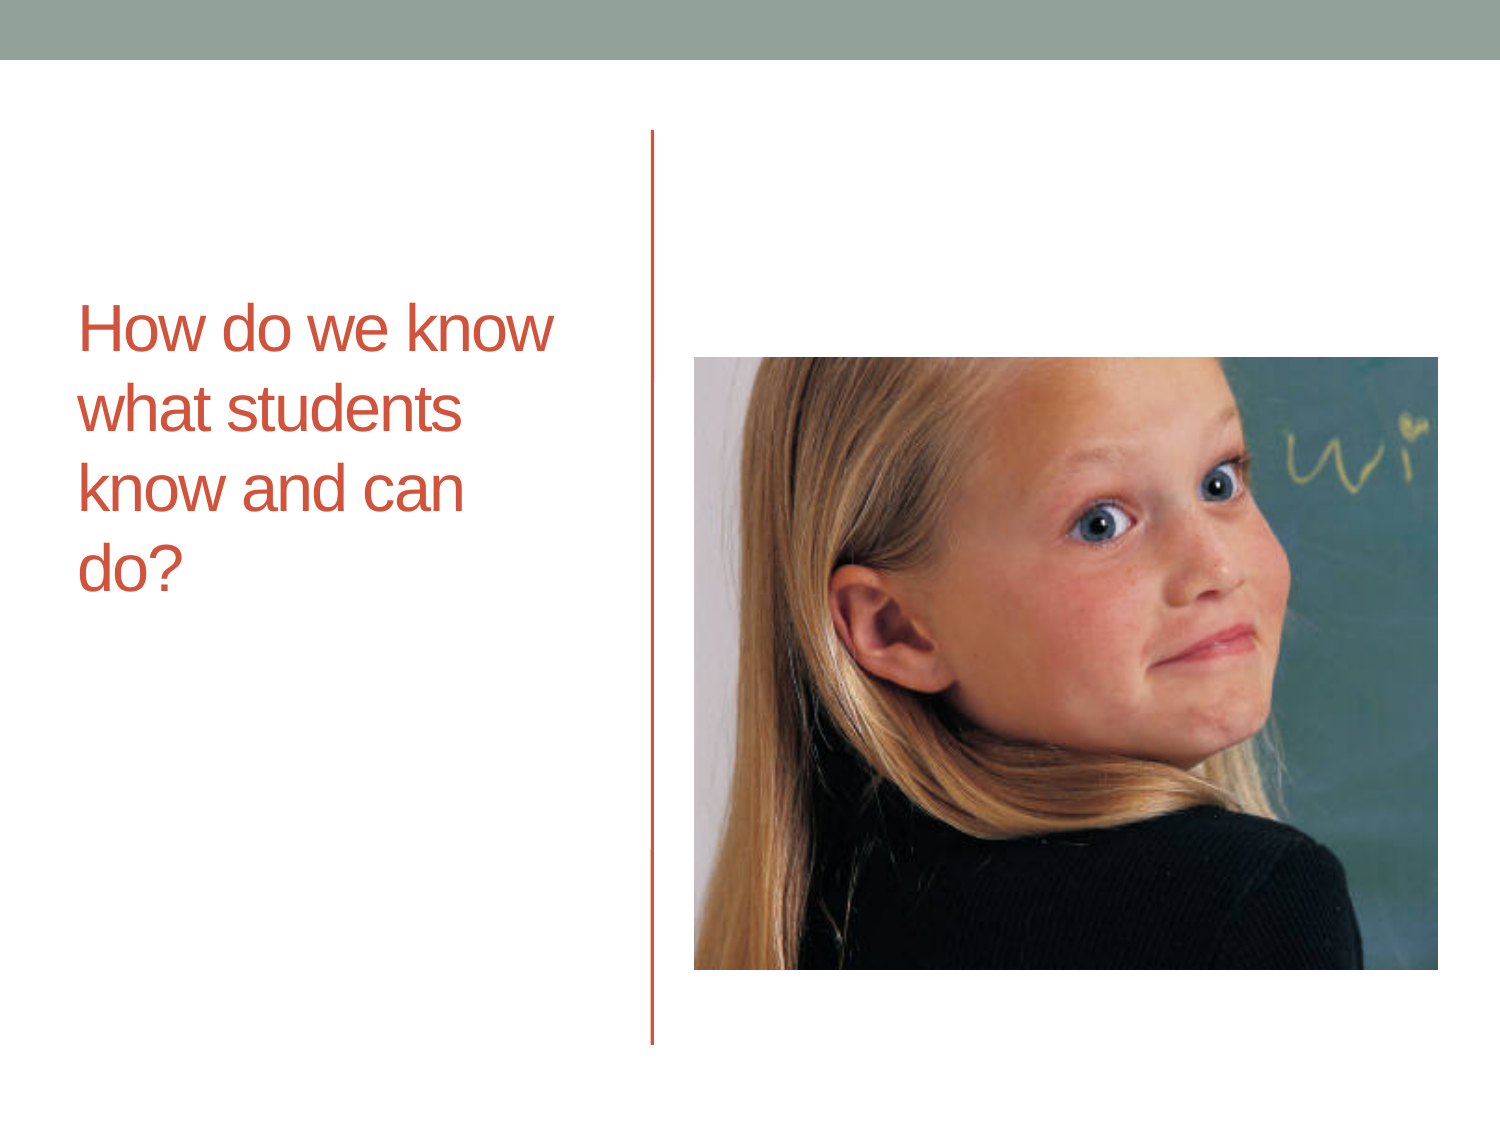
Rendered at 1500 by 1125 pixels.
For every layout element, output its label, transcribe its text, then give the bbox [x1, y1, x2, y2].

picture [693, 357, 1439, 970]
title How do we know what students know and can do? [62, 188, 597, 613]
